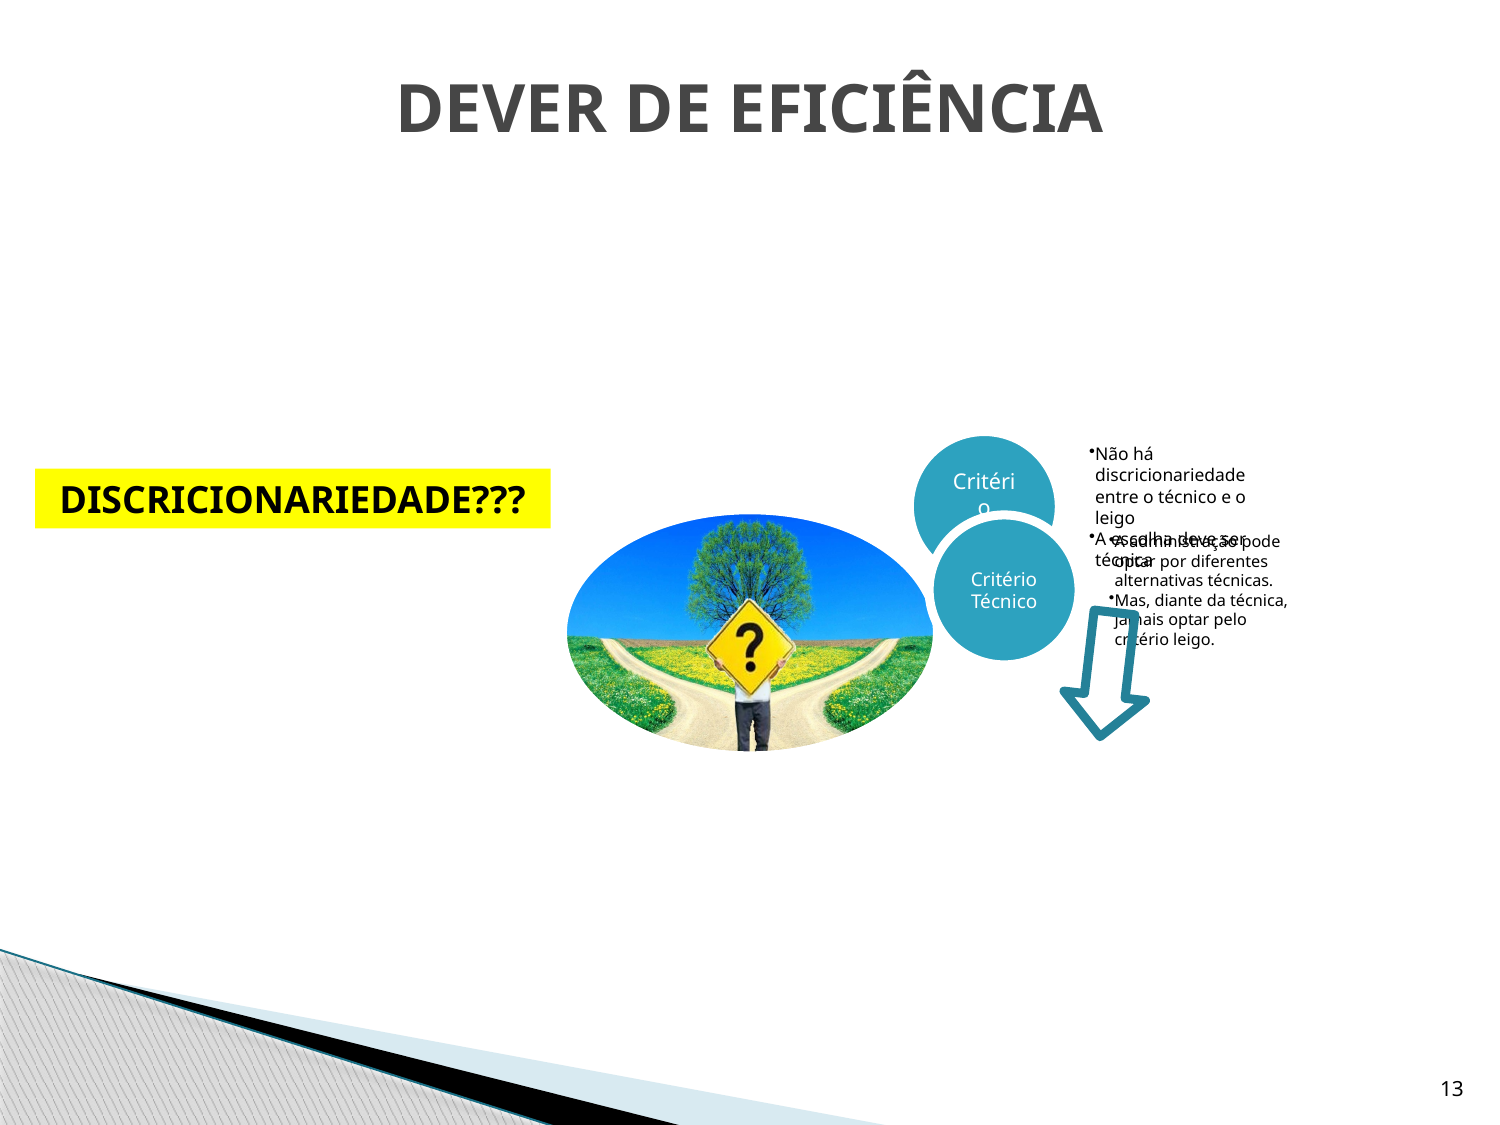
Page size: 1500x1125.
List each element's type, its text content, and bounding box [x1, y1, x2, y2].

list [0, 140, 1500, 1125]
title DEVER DE EFICIÊNCIA [0, 35, 1500, 140]
